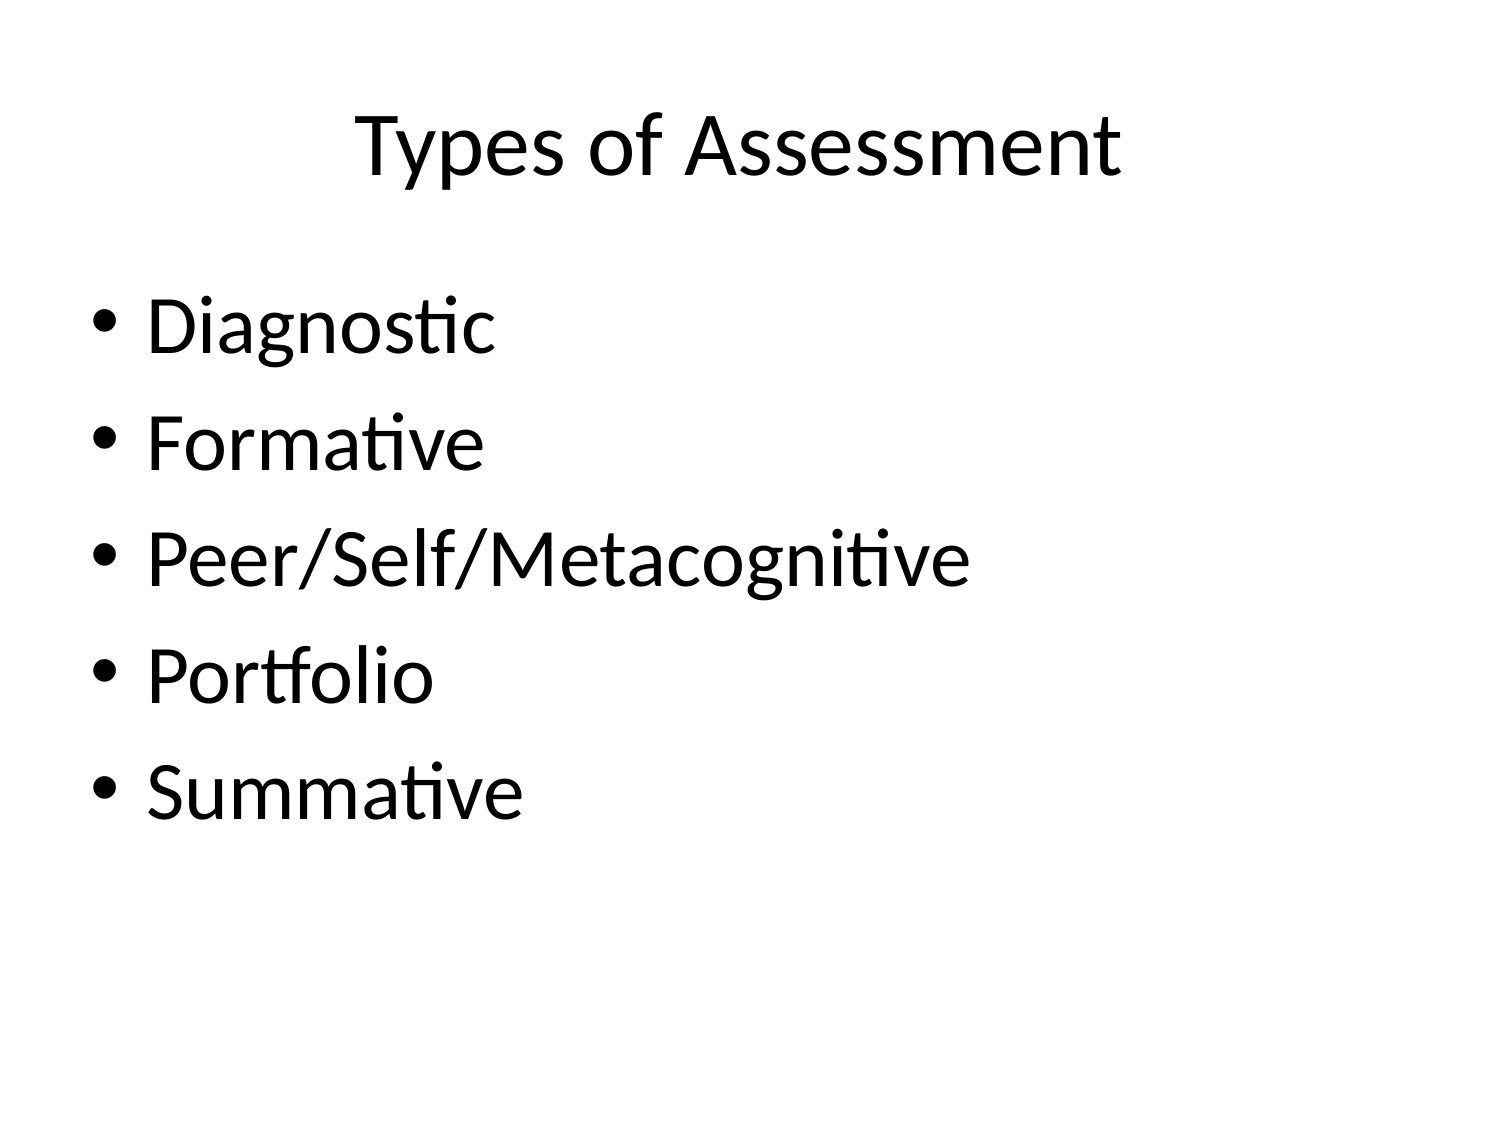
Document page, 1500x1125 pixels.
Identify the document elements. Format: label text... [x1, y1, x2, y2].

list Diagnostic Formative Peer/Self/Metacognitive Portfolio Summative [74, 262, 1426, 1006]
title Types of Assessment [74, 44, 1426, 233]
